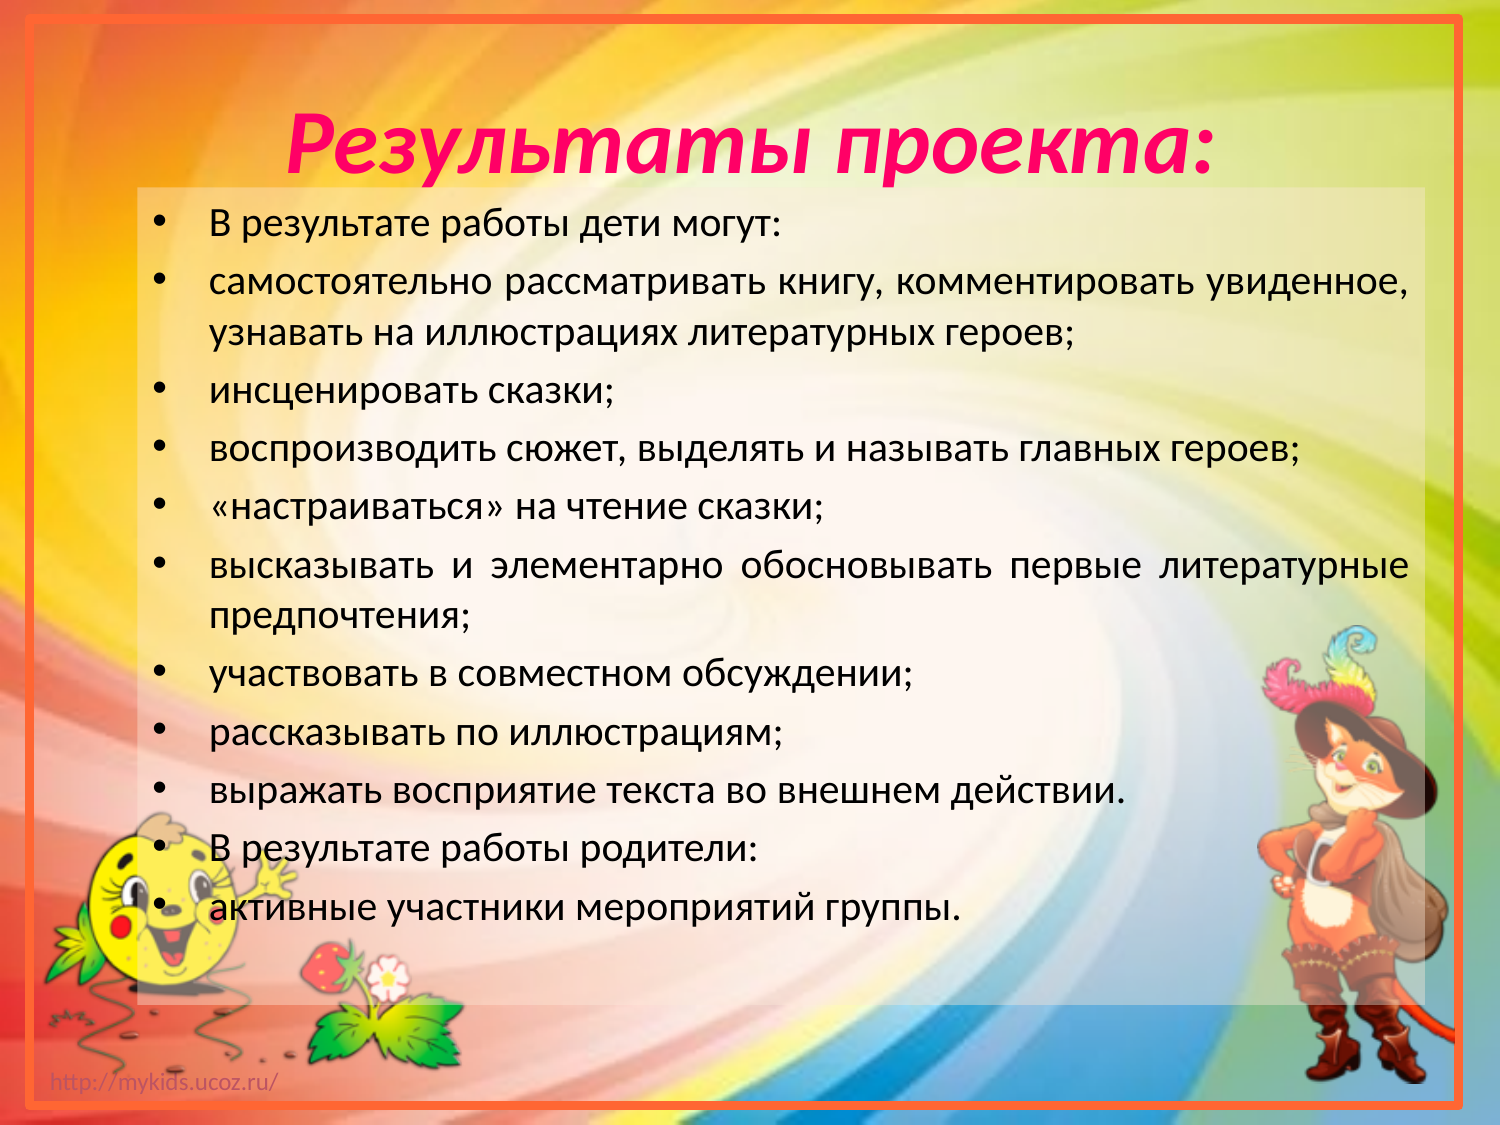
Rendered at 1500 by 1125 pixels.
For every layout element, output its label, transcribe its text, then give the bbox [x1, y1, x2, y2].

picture [0, 0, 1500, 1125]
title Результаты проекта: [76, 42, 1428, 231]
list В результате работы дети могут: самостоятельно рассматривать книгу, комментировать увиденное, узнавать на иллюстрациях литературных героев; инсценировать сказки; воспроизводить сюжет, выделять и называть главных героев; «настраиваться» на чтение сказки; высказывать и элементарно обосновывать первые литературные предпочтения; участвовать в совместном обсуждении; рассказывать по иллюстрациям; выражать восприятие текста во внешнем действии. В результате работы родители: активные участники мероприятий группы. [137, 187, 1426, 1006]
picture [34, 24, 1455, 1101]
